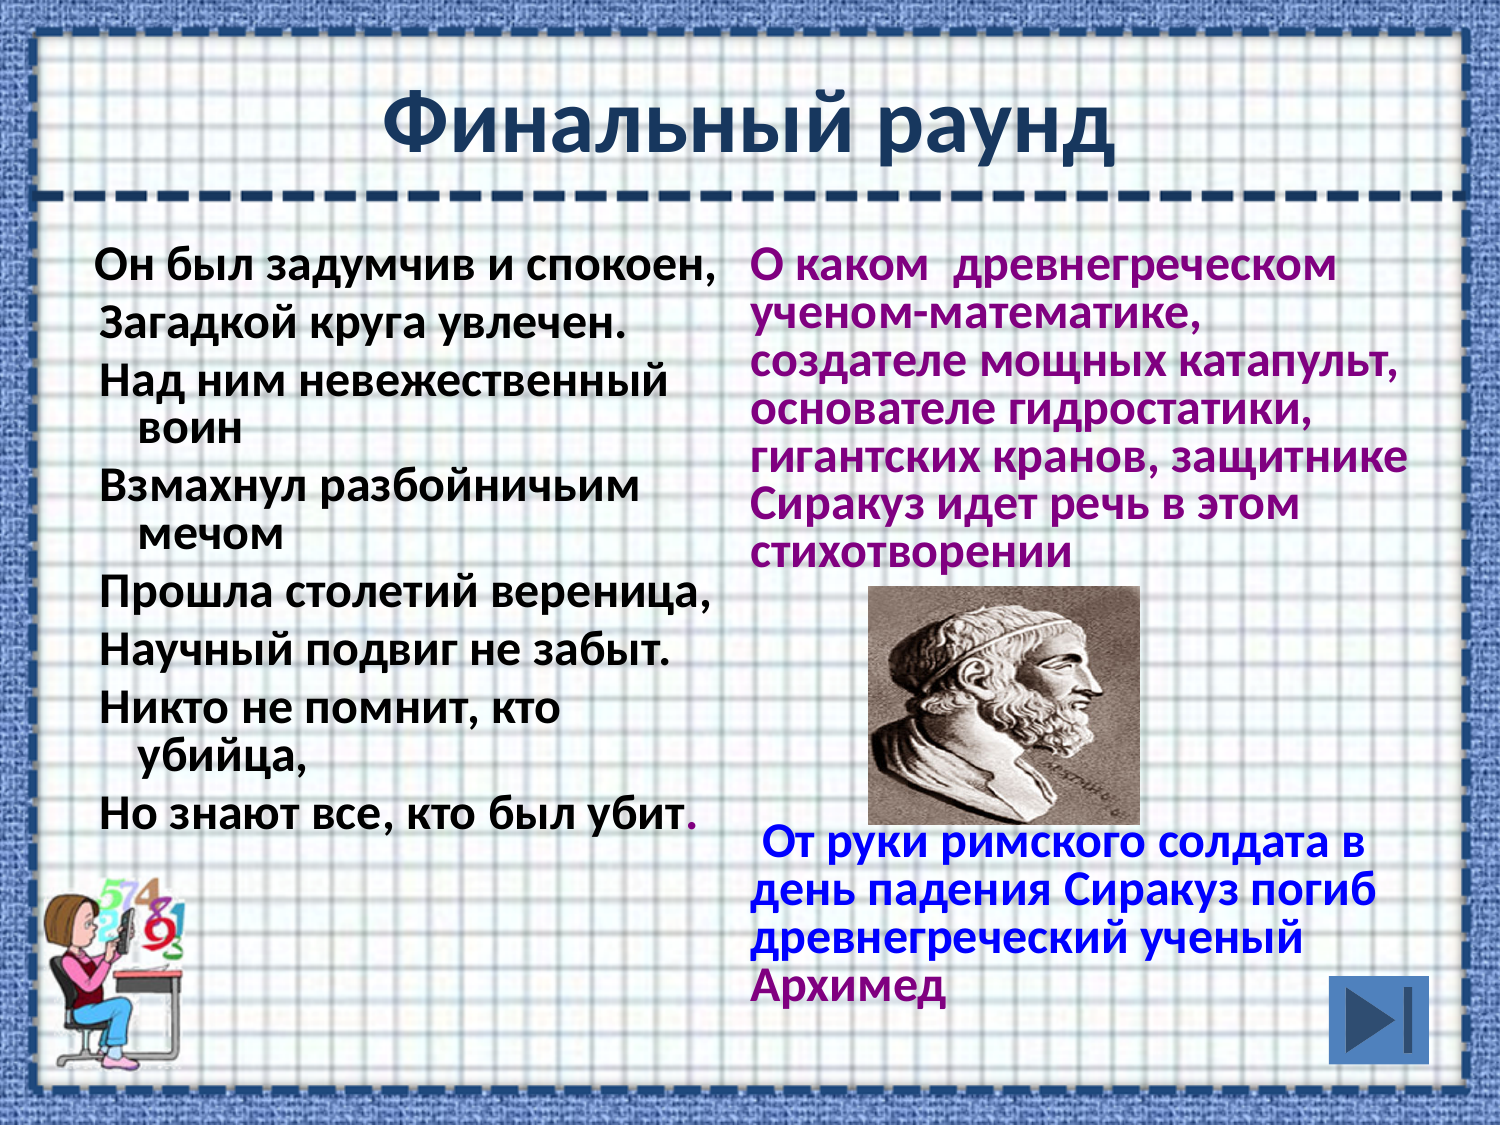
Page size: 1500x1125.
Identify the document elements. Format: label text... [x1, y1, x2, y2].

text_box [1328, 976, 1429, 1065]
picture [0, 0, 1500, 1125]
list Он был задумчив и спокоен, Загадкой круга увлечен. Над ним невежественный воин Взмахнул разбойничьим мечом Прошла столетий вереница, Научный подвиг не забыт. Никто не помнит, кто убийца, Но знают все, кто был убит. [0, 234, 738, 1071]
list О каком древнегреческом ученом-математике, создателе мощных катапульт, основателе гидростатики, гигантских кранов, защитнике Сиракуз идет речь в этом стихотворении От руки римского солдата в день падения Сиракуз погиб древнегреческий ученый Архимед [679, 234, 1425, 1047]
picture [867, 585, 1141, 826]
title Финальный раунд [75, 45, 1425, 188]
